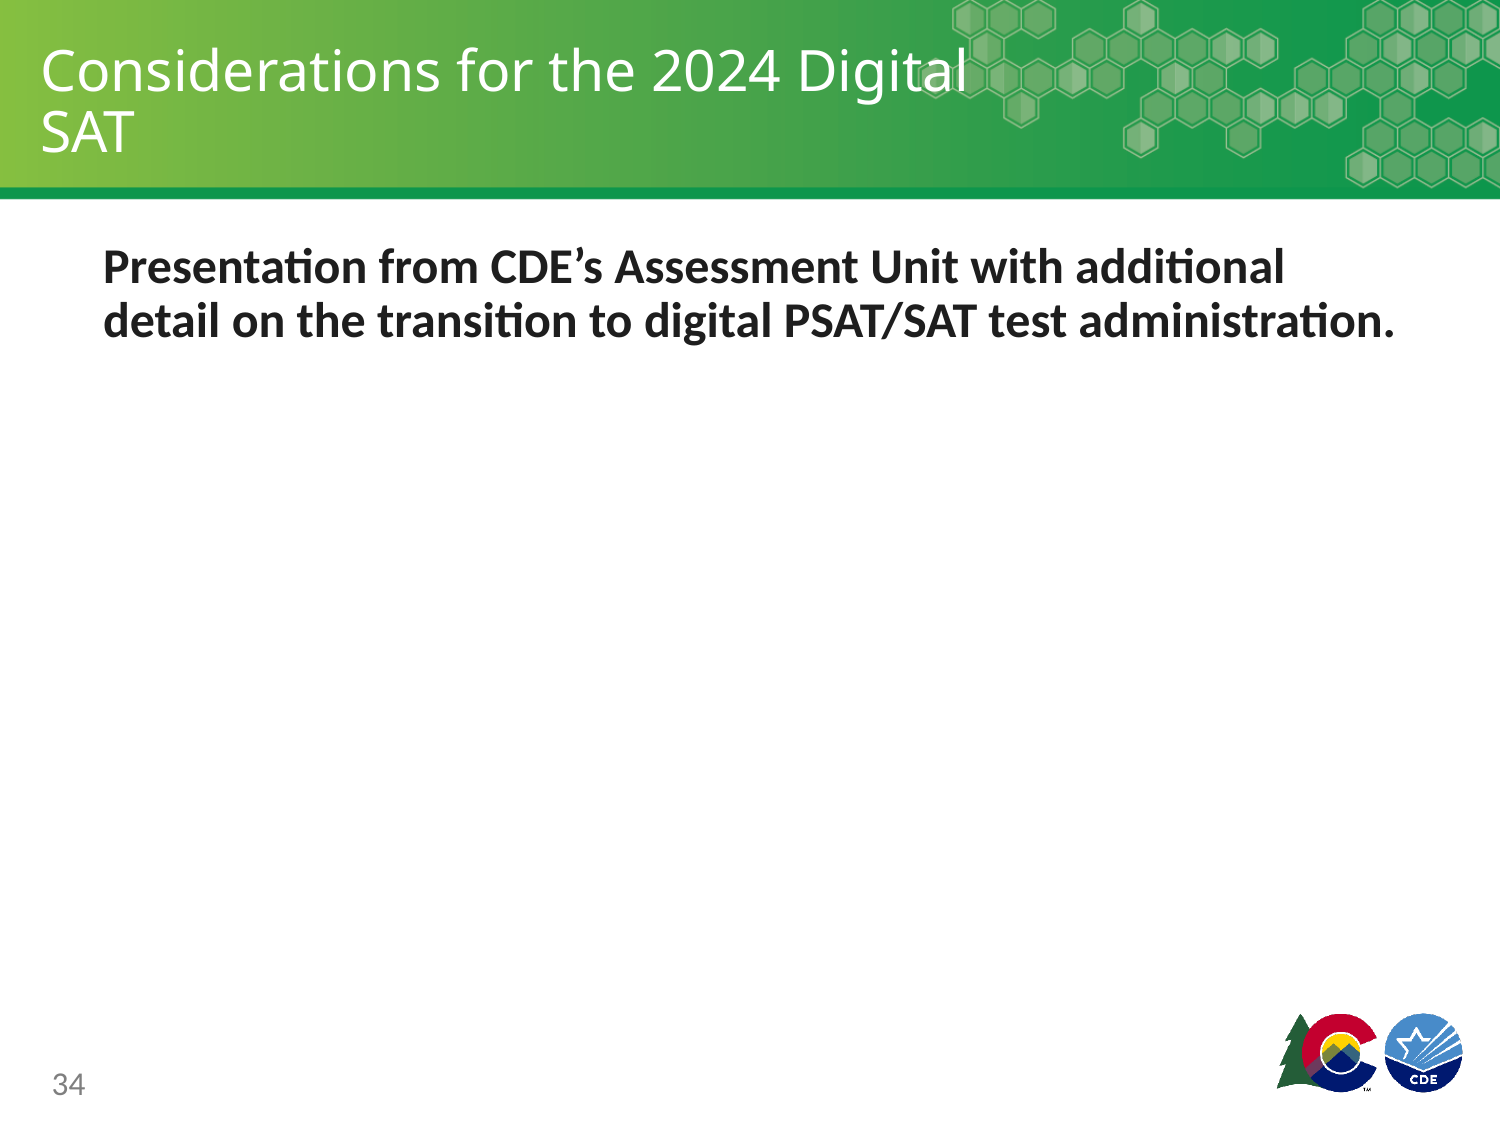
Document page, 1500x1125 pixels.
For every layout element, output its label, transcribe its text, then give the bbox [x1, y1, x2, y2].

picture [0, 0, 1500, 200]
slide_number 34 [36, 1054, 375, 1115]
picture [1275, 1012, 1463, 1093]
title Considerations for the 2024 Digital SAT [40, 41, 1038, 166]
list Presentation from CDE’s Assessment Unit with additional detail on the transition to digital PSAT/SAT test administration. [103, 239, 1397, 1055]
